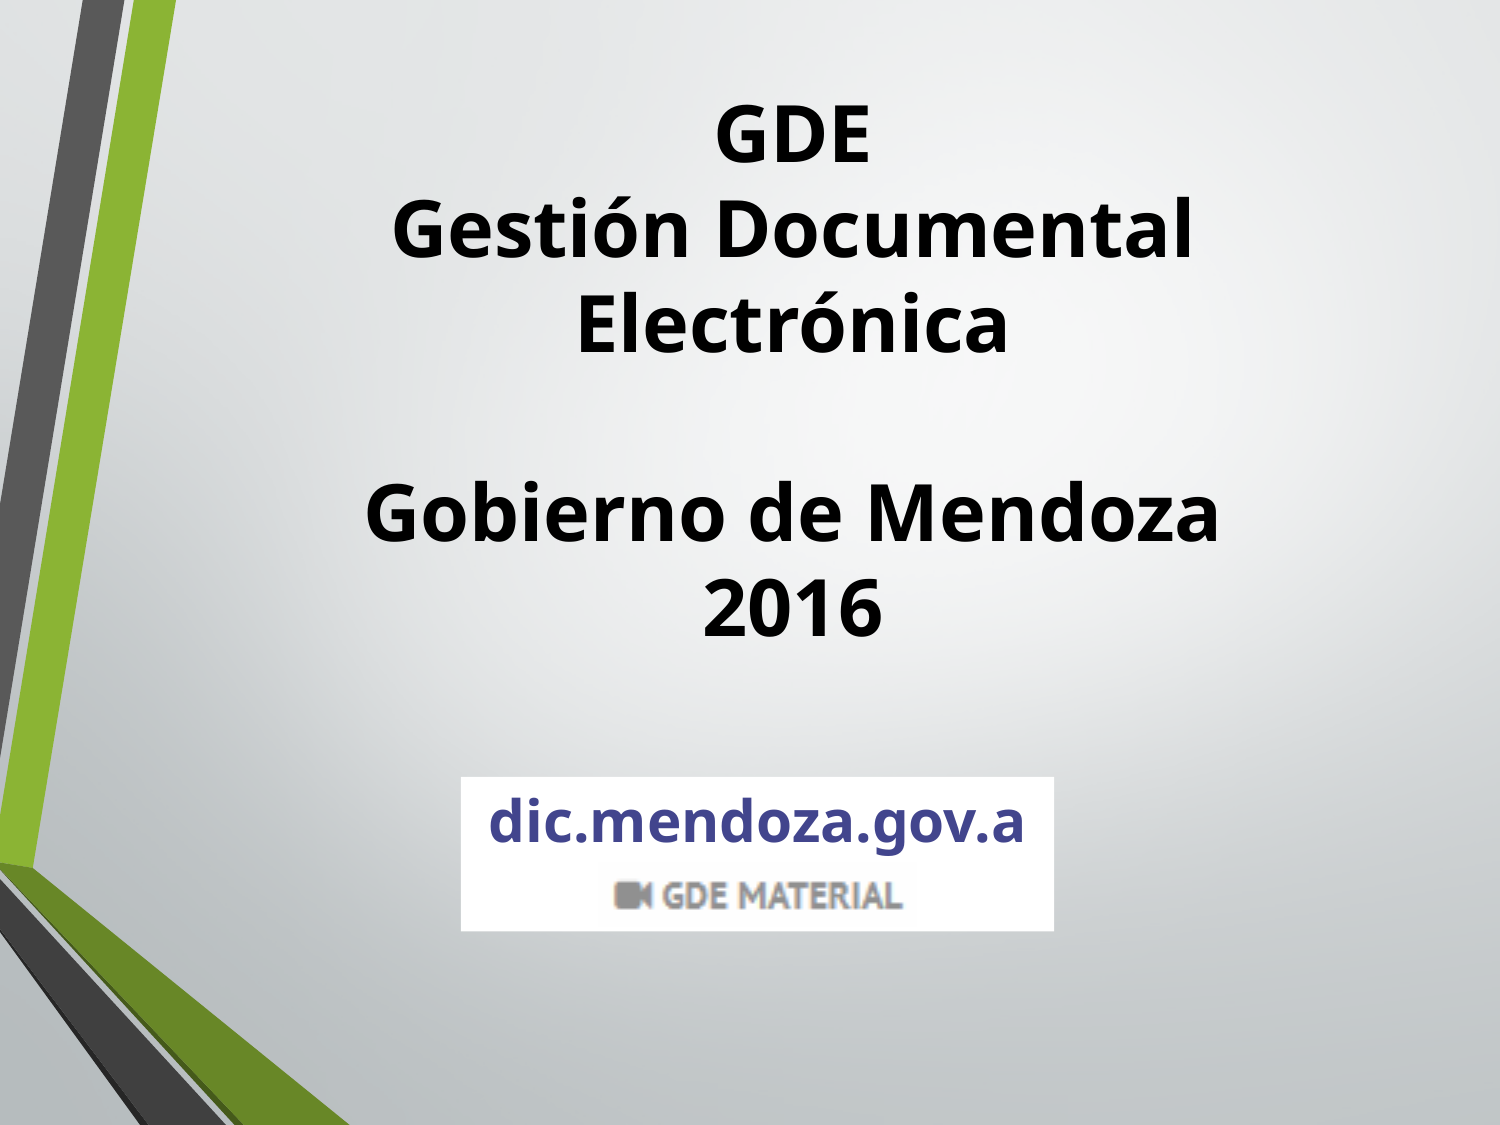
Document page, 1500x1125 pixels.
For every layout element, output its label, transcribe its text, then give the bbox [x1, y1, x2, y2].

picture [598, 862, 917, 928]
title GDE Gestión Documental Electrónica Gobierno de Mendoza 2016 [161, 75, 1425, 661]
text_box dic.mendoza.gov.ar [460, 776, 1055, 932]
